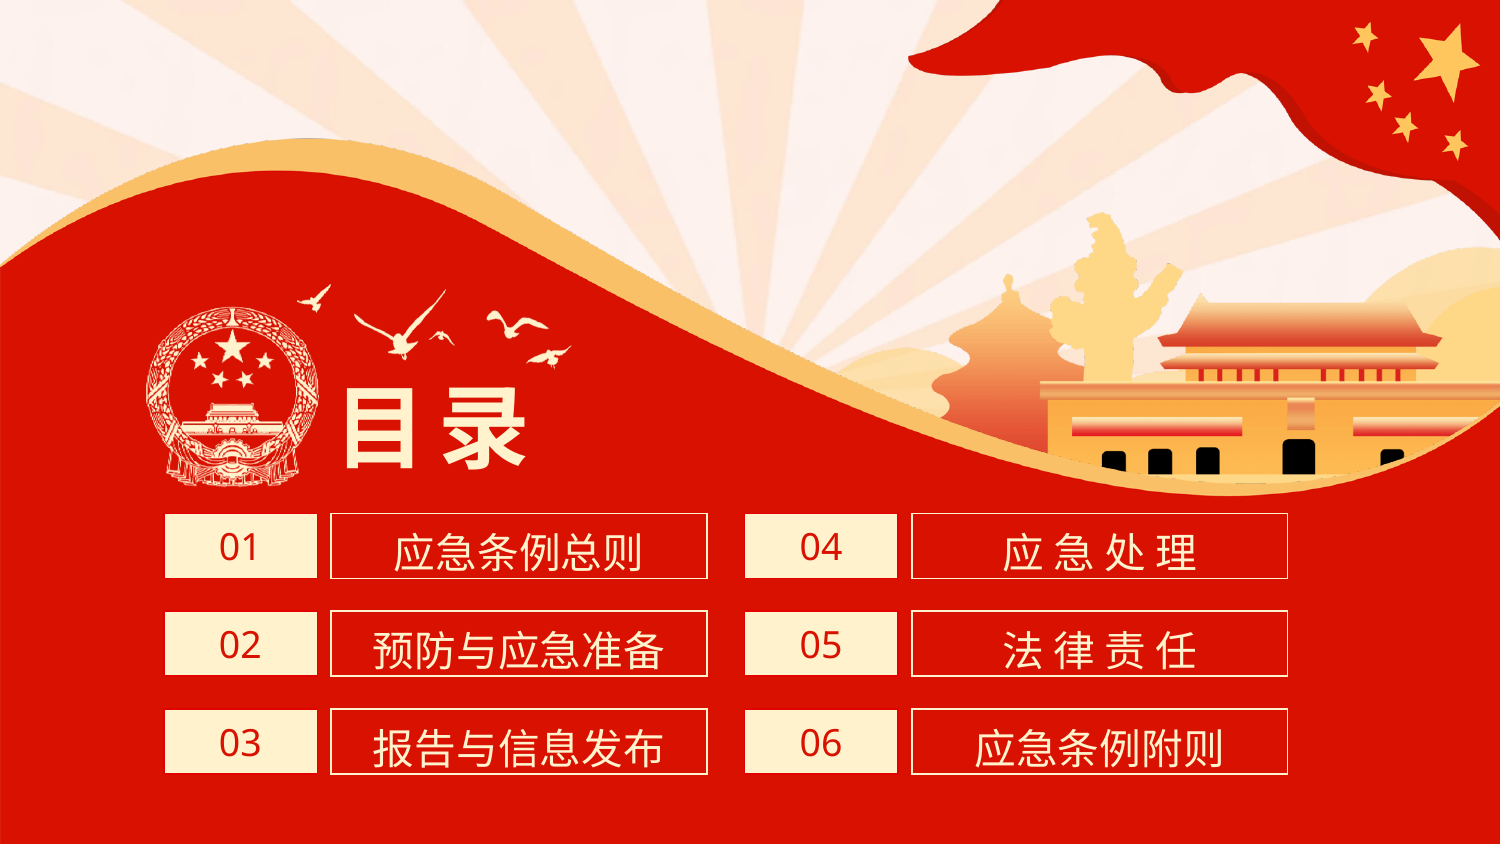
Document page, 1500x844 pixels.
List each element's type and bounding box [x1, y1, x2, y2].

text_box [744, 513, 1288, 579]
text_box [744, 708, 1288, 774]
text_box [163, 611, 707, 677]
text_box [163, 513, 707, 579]
picture [0, 0, 1500, 844]
text_box [163, 708, 707, 774]
text_box [744, 611, 1288, 677]
